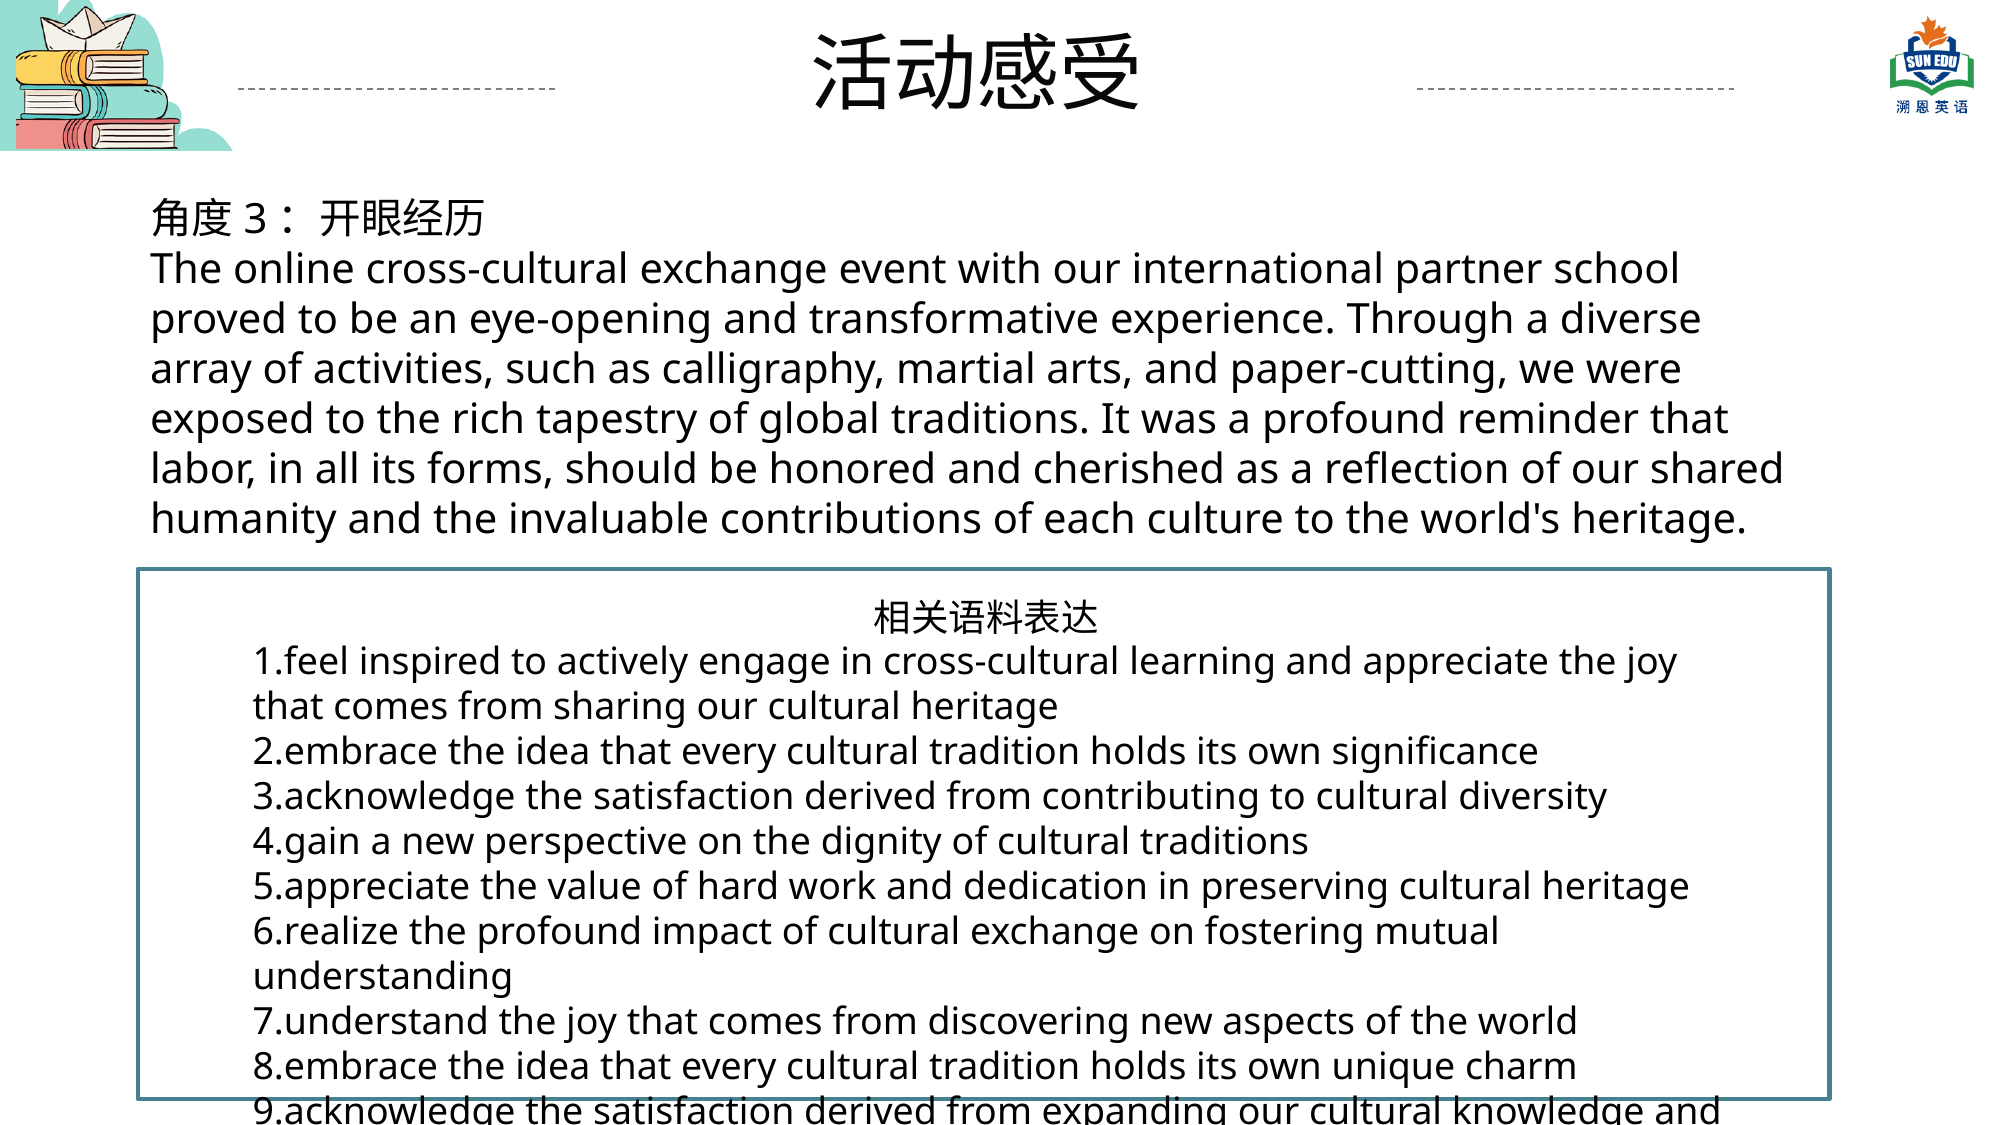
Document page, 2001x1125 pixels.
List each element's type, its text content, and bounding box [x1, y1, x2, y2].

text_box 角度3：开眼经历 The online cross-cultural exchange event with our international partner school proved to be an eye-opening and transformative experience. Through a diverse array of activities, such as calligraphy, martial arts, and paper-cutting, we were exposed to the rich tapestry of global traditions. It was a profound reminder that labor, in all its forms, should be honored and cherished as a reflection of our shared humanity and the invaluable contributions of each culture to the world's heritage. [135, 184, 1818, 550]
text_box 1.feel inspired to actively engage in cross-cultural learning and appreciate the joy that comes from sharing our cultural heritage 2.embrace the idea that every cultural tradition holds its own significance 3.acknowledge the satisfaction derived from contributing to cultural diversity 4.gain a new perspective on the dignity of cultural traditions 5.appreciate the value of hard work and dedication in preserving cultural heritage 6.realize the profound impact of cultural exchange on fostering mutual understanding 7.understand the joy that comes from discovering new aspects of the world 8.embrace the idea that every cultural tradition holds its own unique charm 9.acknowledge the satisfaction derived from expanding our cultural knowledge and understanding [237, 629, 1744, 1125]
text_box 活动感受 [551, 13, 1402, 128]
picture [0, 0, 2001, 1125]
text_box 相关语料表达 [811, 586, 1162, 646]
text_box [136, 567, 1832, 1101]
